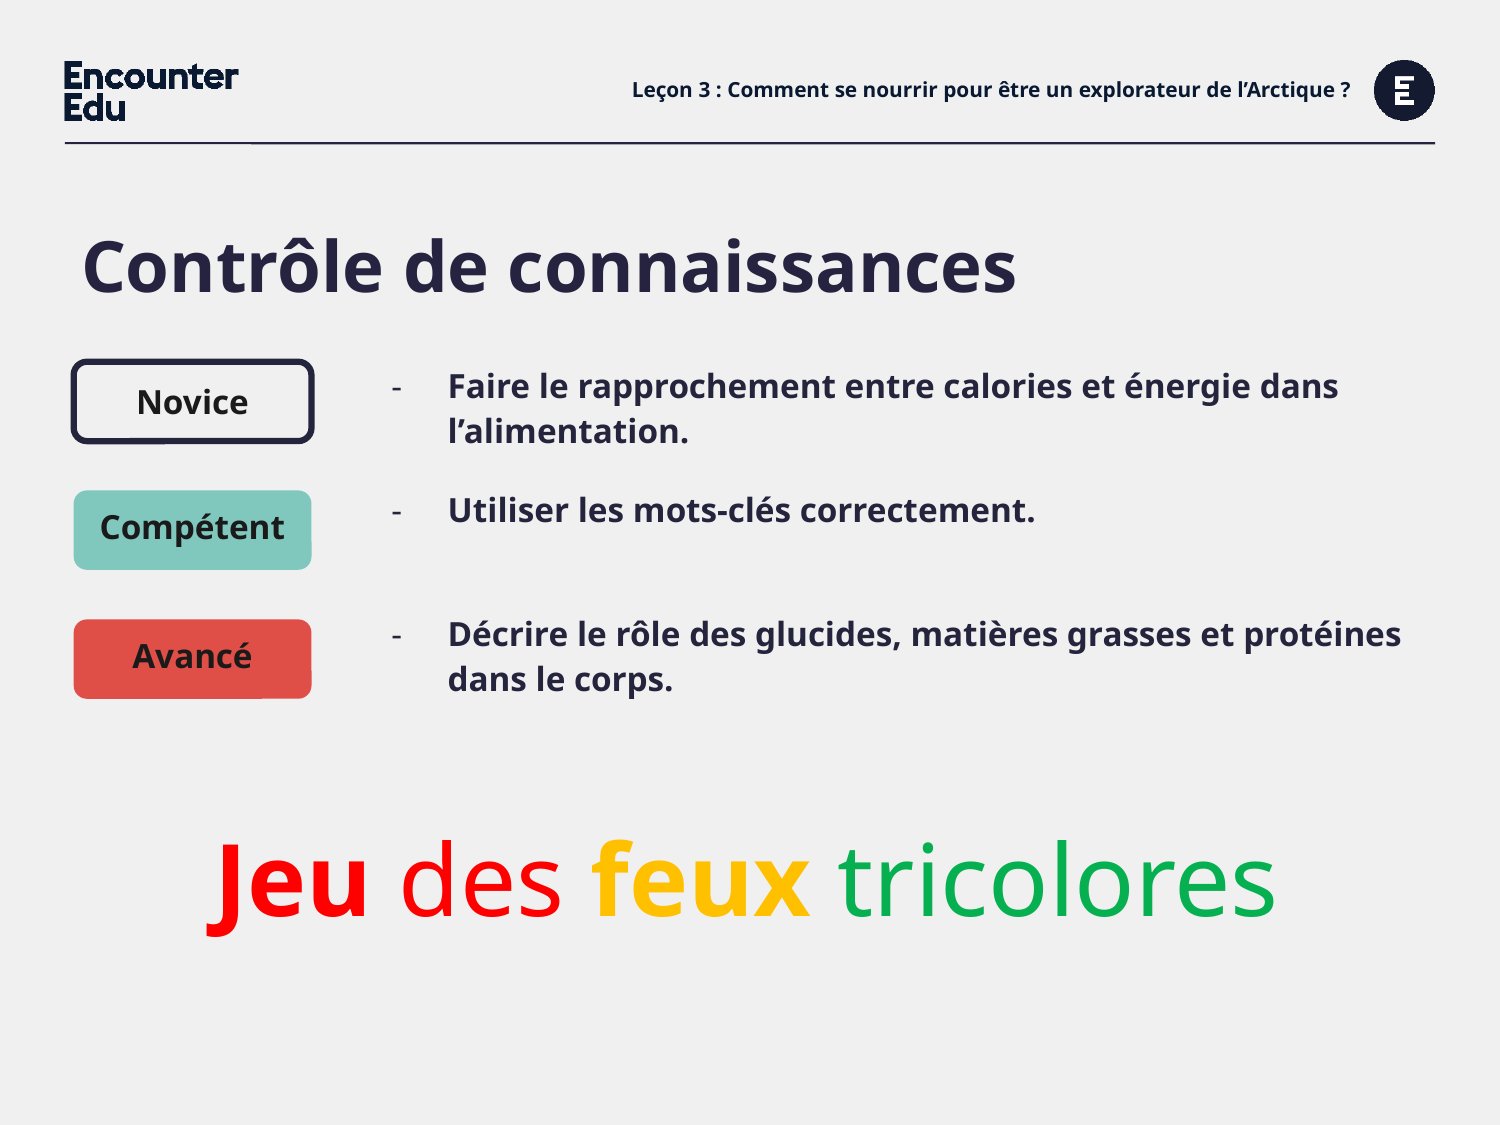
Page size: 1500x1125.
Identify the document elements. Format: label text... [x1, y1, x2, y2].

table_cell Utiliser les mots-clés correctement. [380, 487, 1427, 611]
text_box Jeu des feux tricolores [71, 808, 1423, 944]
table_header Faire le rapprochement entre calories et énergie dans l’alimentation. [380, 363, 1427, 487]
picture [1372, 58, 1436, 122]
text_box Contrôle de connaissances [73, 223, 1427, 315]
title Leçon 3 : Comment se nourrir pour être un explorateur de l’Arctique ? [593, 67, 1359, 114]
text_box Compétent [72, 489, 313, 571]
text_box Avancé [72, 618, 313, 700]
picture [60, 59, 243, 122]
table_cell Décrire le rôle des glucides, matières grasses et protéines dans le corps. [380, 611, 1427, 734]
text_box Novice [72, 360, 313, 442]
